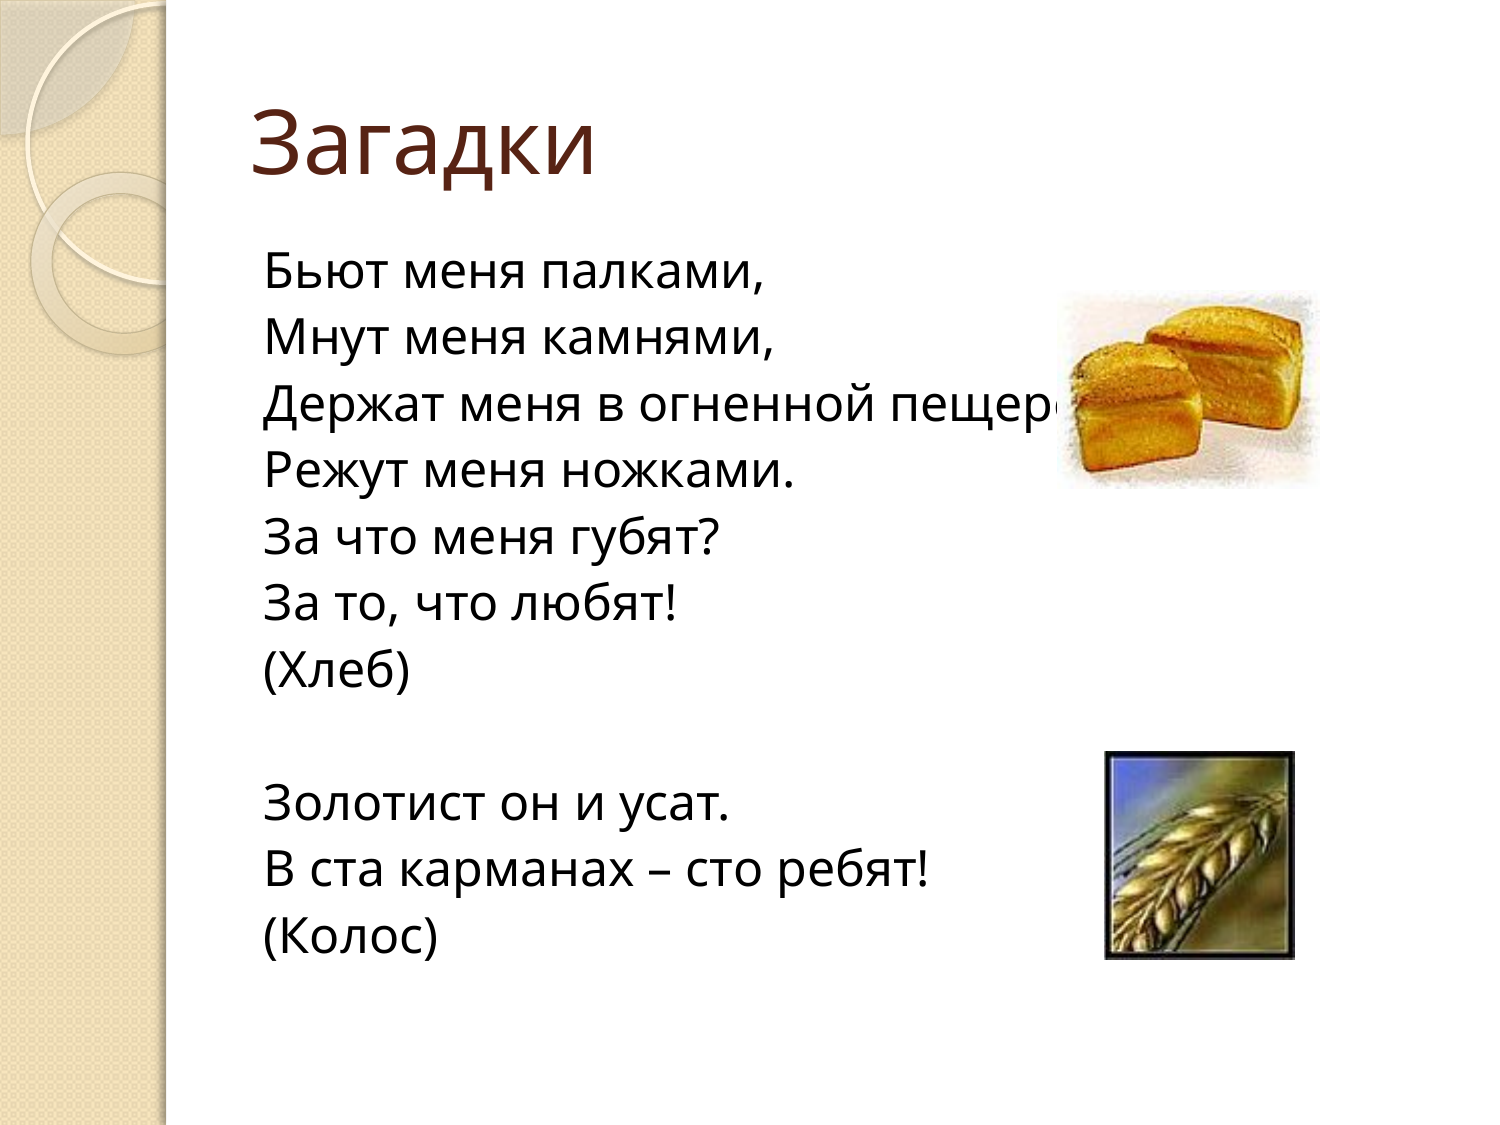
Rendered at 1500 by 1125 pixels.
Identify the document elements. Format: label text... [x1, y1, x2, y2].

list Бьют меня палками, Мнут меня камнями, Держат меня в огненной пещере, Режут меня ножками. За что меня губят? За то, что любят! (Хлеб) Золотист он и усат. В ста карманах – сто ребят! (Колос) [235, 237, 1466, 1026]
picture [1056, 290, 1320, 490]
title Загадки [235, 45, 1466, 233]
picture [1104, 751, 1295, 960]
